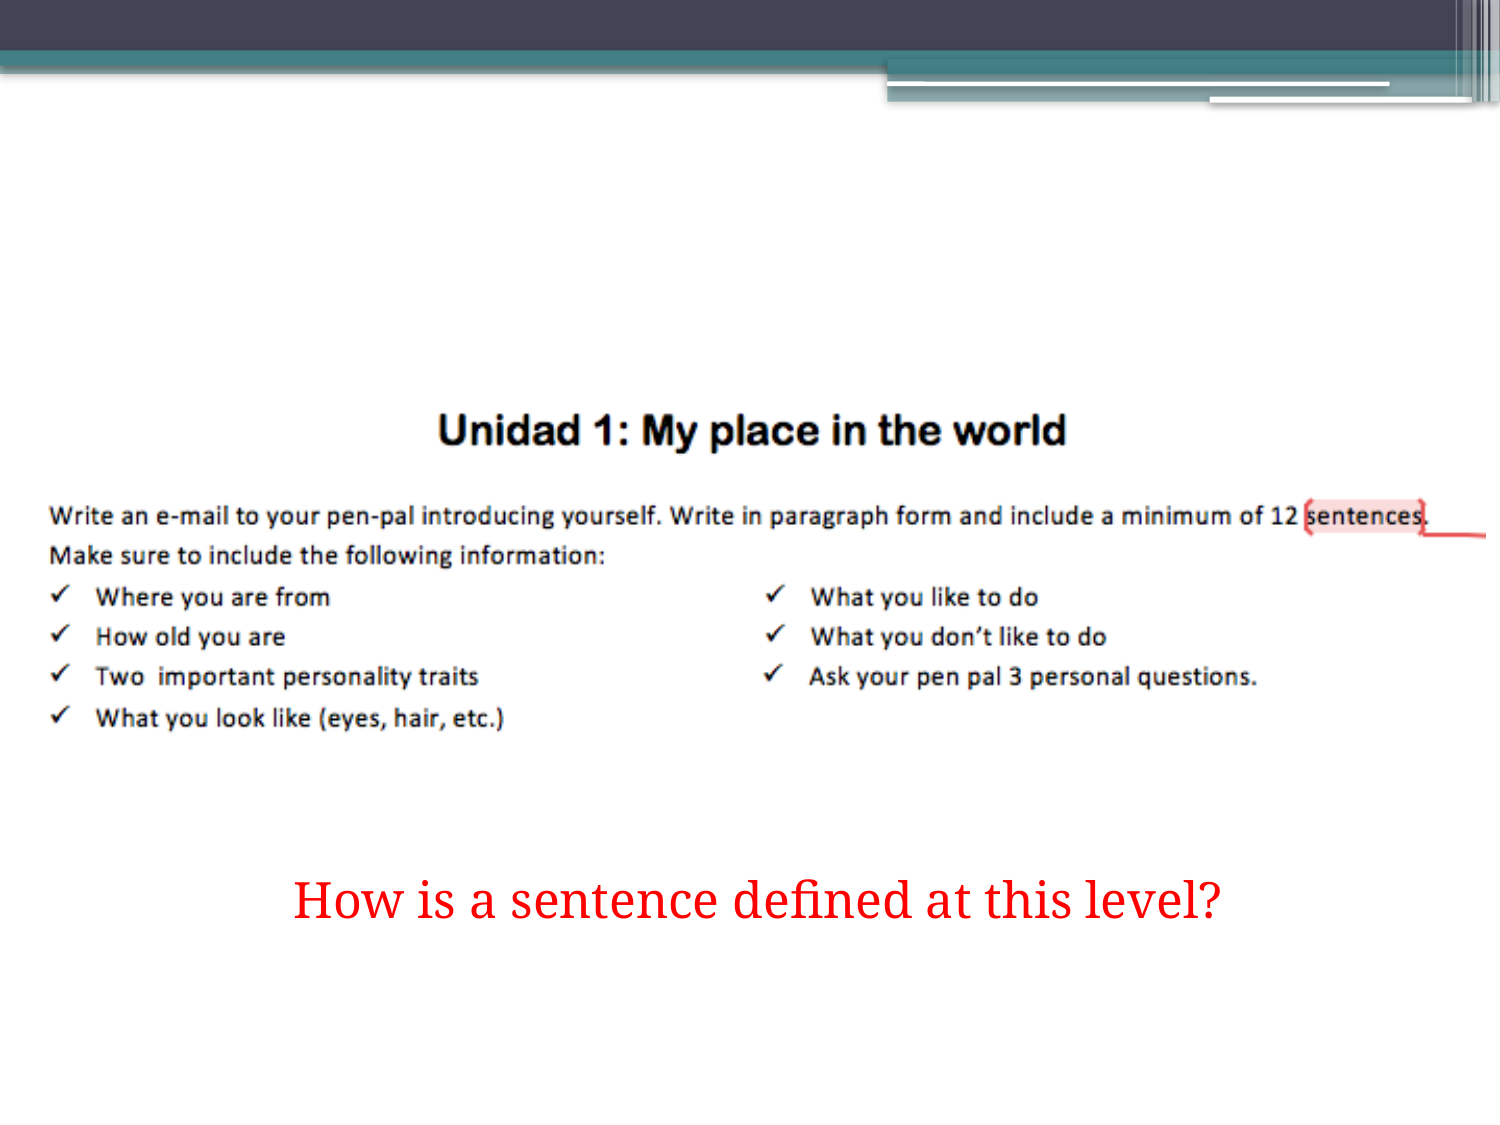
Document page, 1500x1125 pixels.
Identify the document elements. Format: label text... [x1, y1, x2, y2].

picture [14, 380, 1486, 744]
text_box How is a sentence defined at this level? [278, 861, 1251, 937]
